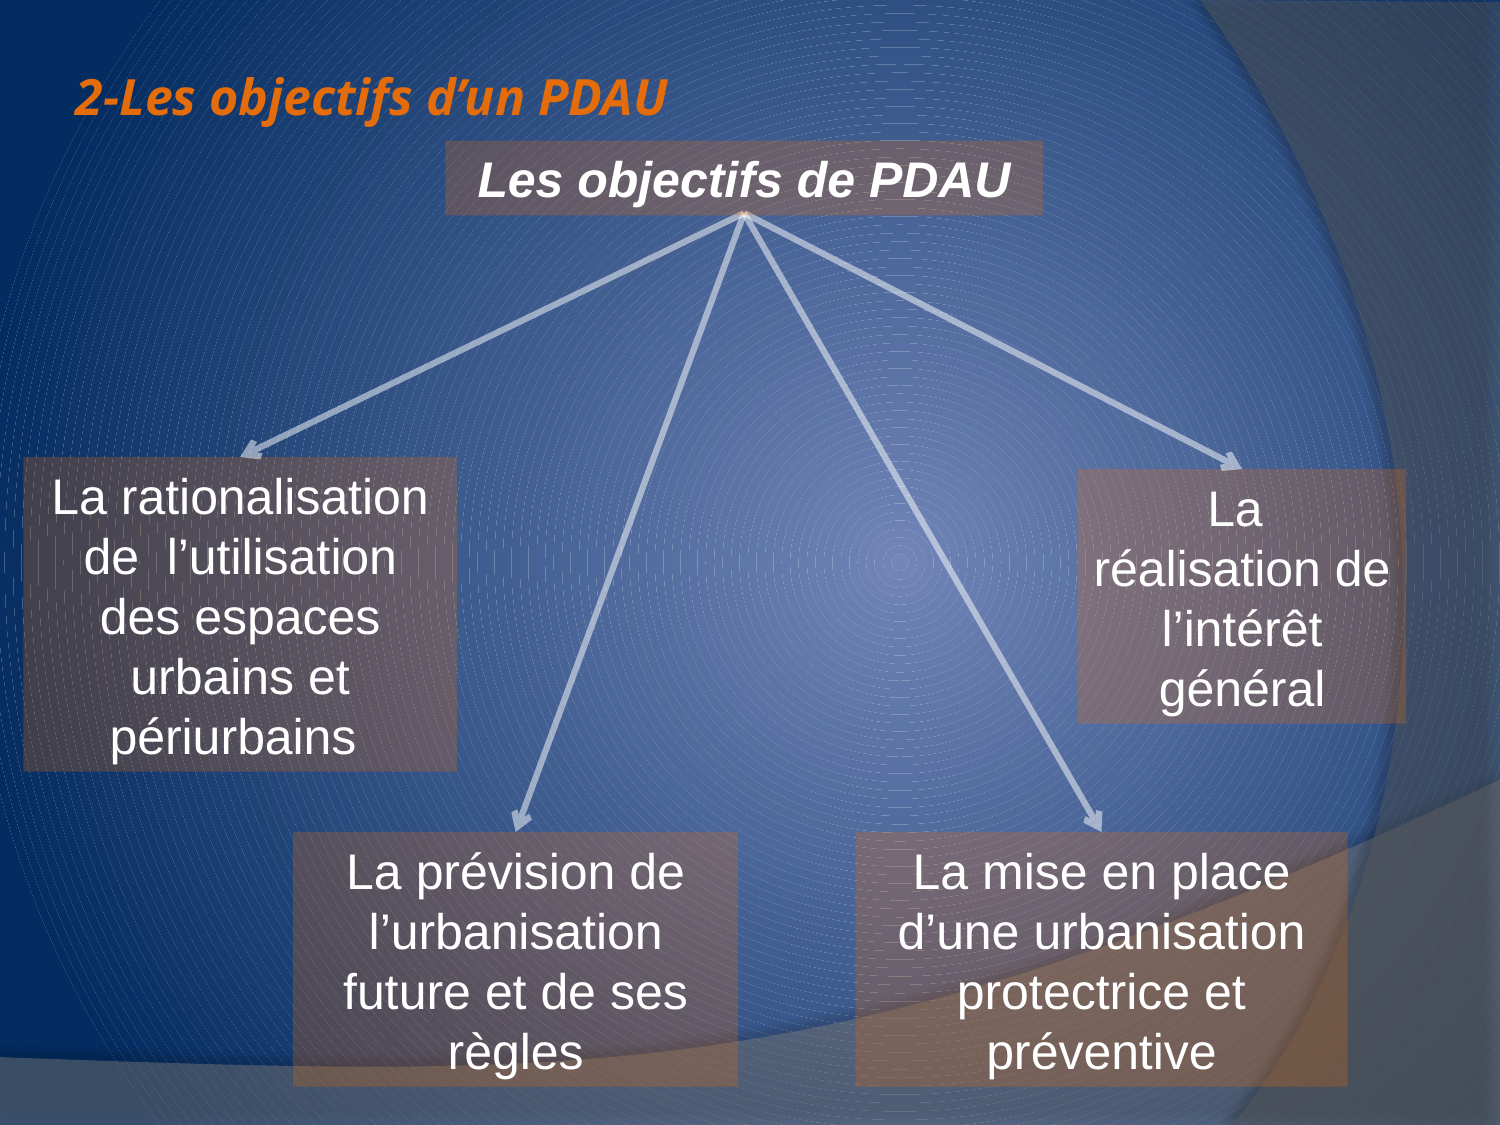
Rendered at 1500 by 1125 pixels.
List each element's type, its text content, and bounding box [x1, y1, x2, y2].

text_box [864, 91, 1122, 591]
text_box La mise en place d’une urbanisation protectrice et préventive [855, 831, 1348, 1087]
table_header [319, 456, 457, 640]
text_box La réalisation de l’intérêt général [1078, 469, 1407, 724]
text_box La prévision de l’urbanisation future et de ses règles [292, 831, 739, 1087]
text_box Les objectifs de PDAU [625, 140, 855, 216]
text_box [320, 407, 603, 637]
table_header [240, 456, 262, 460]
table_header [1078, 470, 1236, 705]
text_box La rationalisation de l’utilisation des espaces urbains et périurbains [23, 456, 457, 772]
text_box 2-Les objectifs d’un PDAU [61, 58, 683, 134]
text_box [369, 82, 615, 397]
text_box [613, 343, 1233, 702]
